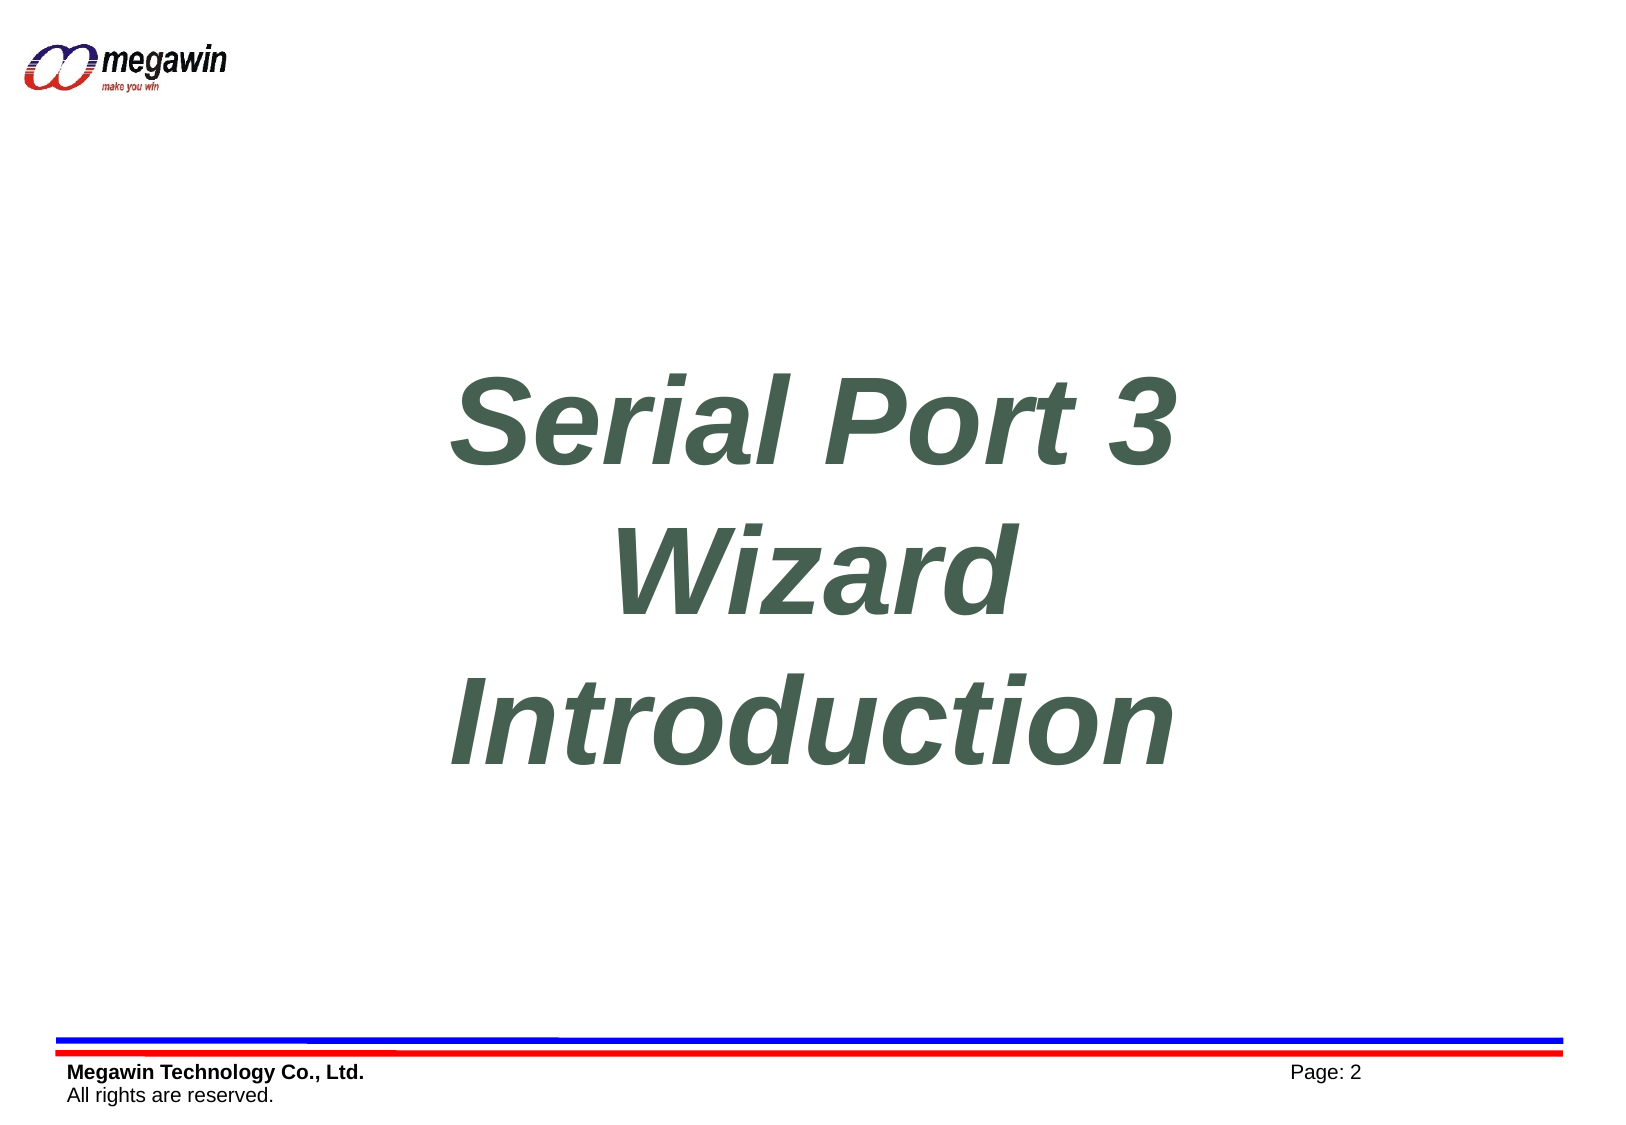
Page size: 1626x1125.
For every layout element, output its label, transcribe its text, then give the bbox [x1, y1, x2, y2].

picture [19, 37, 231, 97]
title Serial Port 3 Wizard Introduction [82, 139, 1546, 990]
